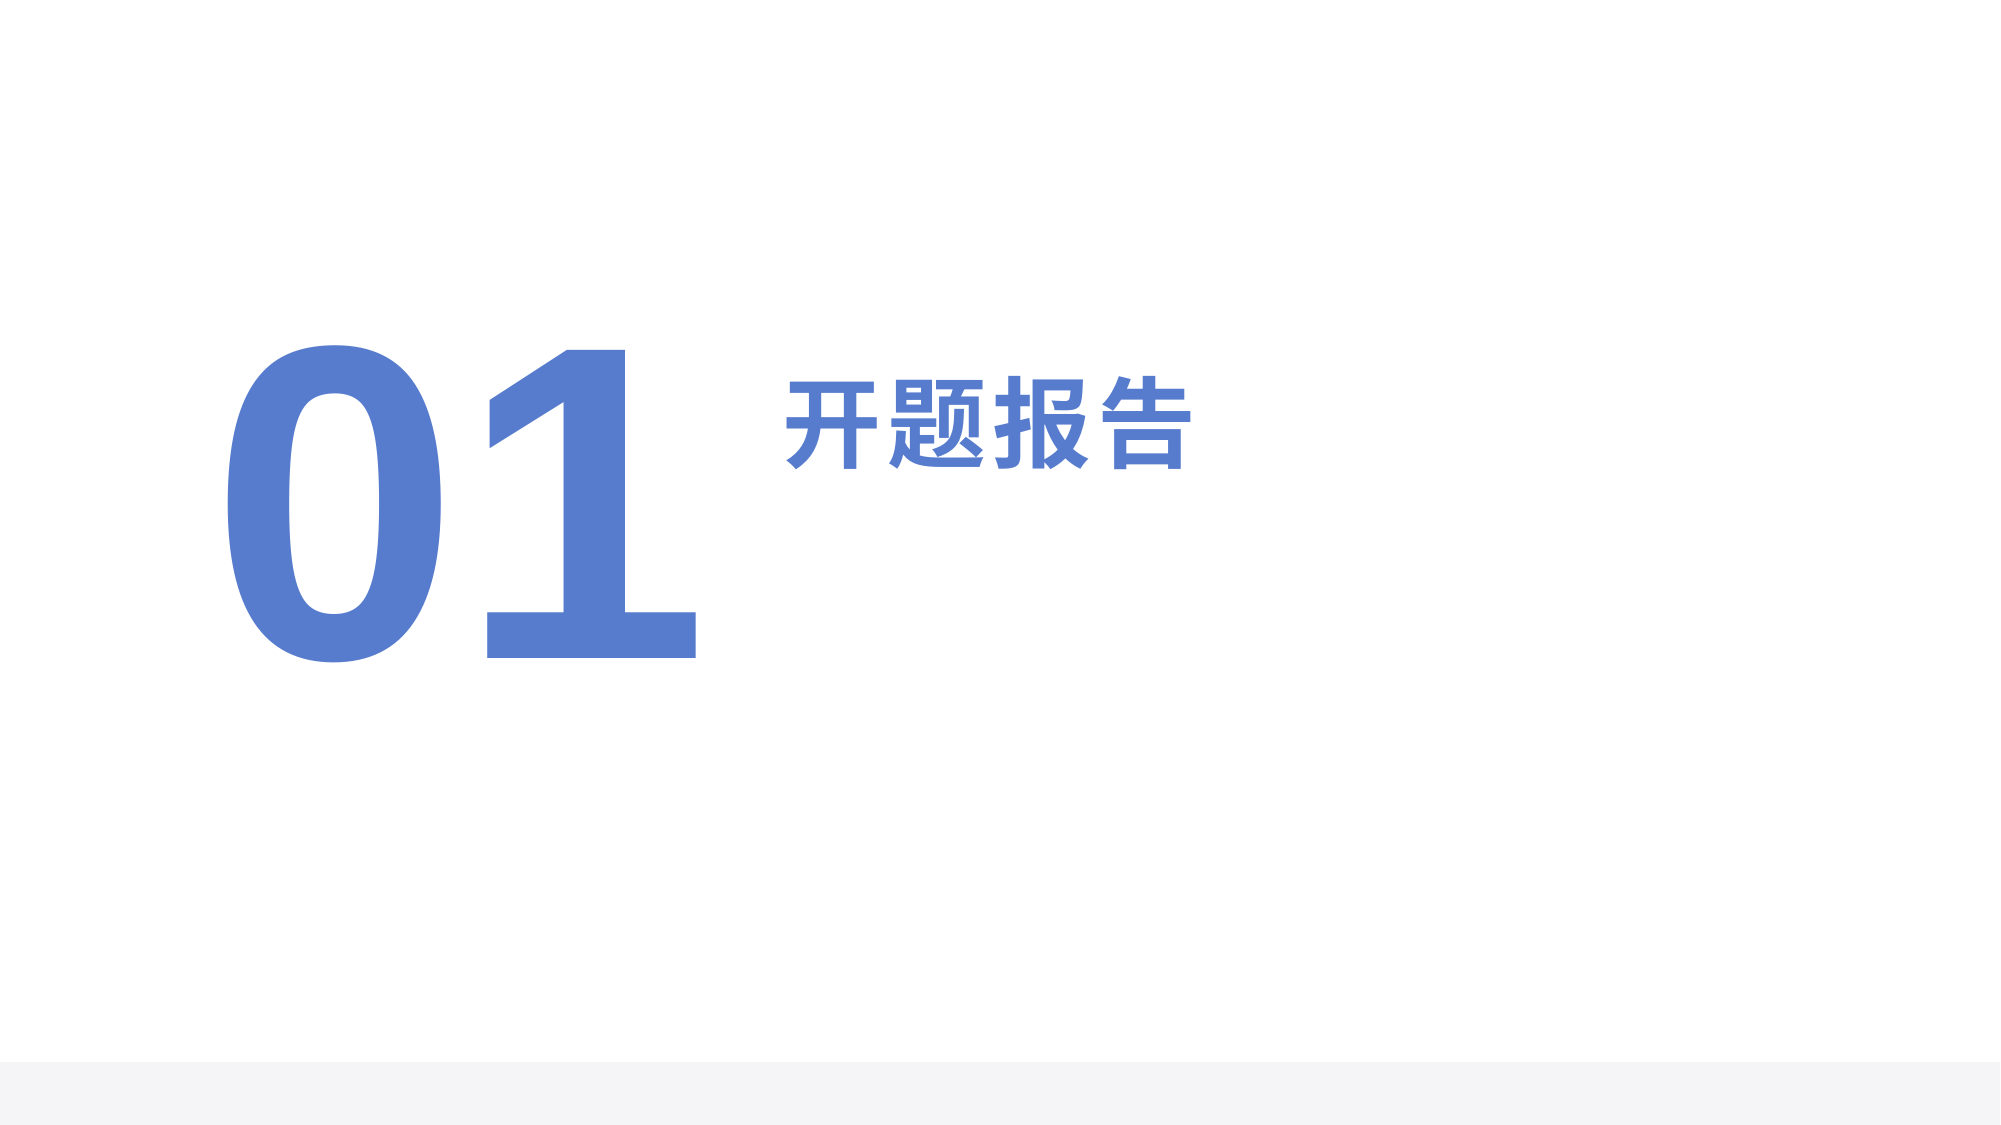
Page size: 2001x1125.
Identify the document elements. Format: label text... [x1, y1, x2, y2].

text_box 01 [185, 217, 735, 789]
title 开题报告 [767, 337, 1792, 490]
